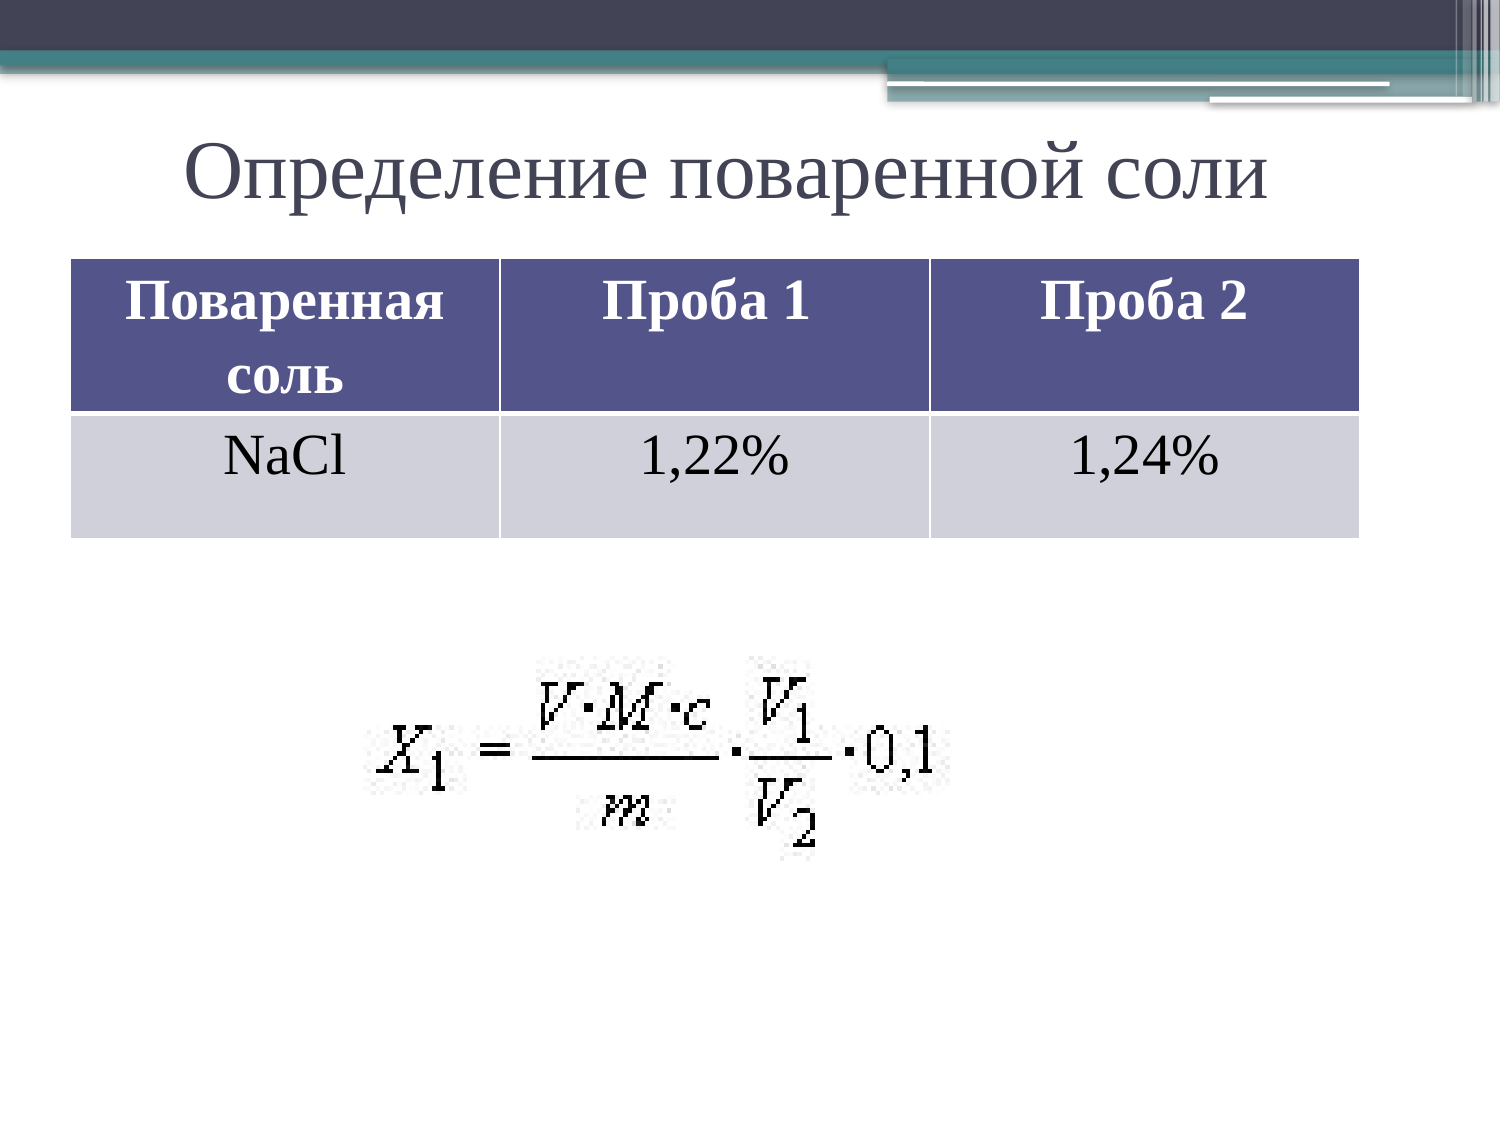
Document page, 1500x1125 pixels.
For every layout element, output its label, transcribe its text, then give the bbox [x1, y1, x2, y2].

table_header Поваренная соль [71, 259, 499, 411]
table_cell 1,22% [501, 416, 929, 538]
picture [362, 655, 950, 861]
table_header Проба 1 [501, 259, 929, 411]
title Определение поваренной соли [82, 105, 1372, 226]
table_header Проба 2 [931, 259, 1359, 411]
table_cell NaCl [71, 416, 499, 538]
table_cell 1,24% [931, 416, 1359, 538]
